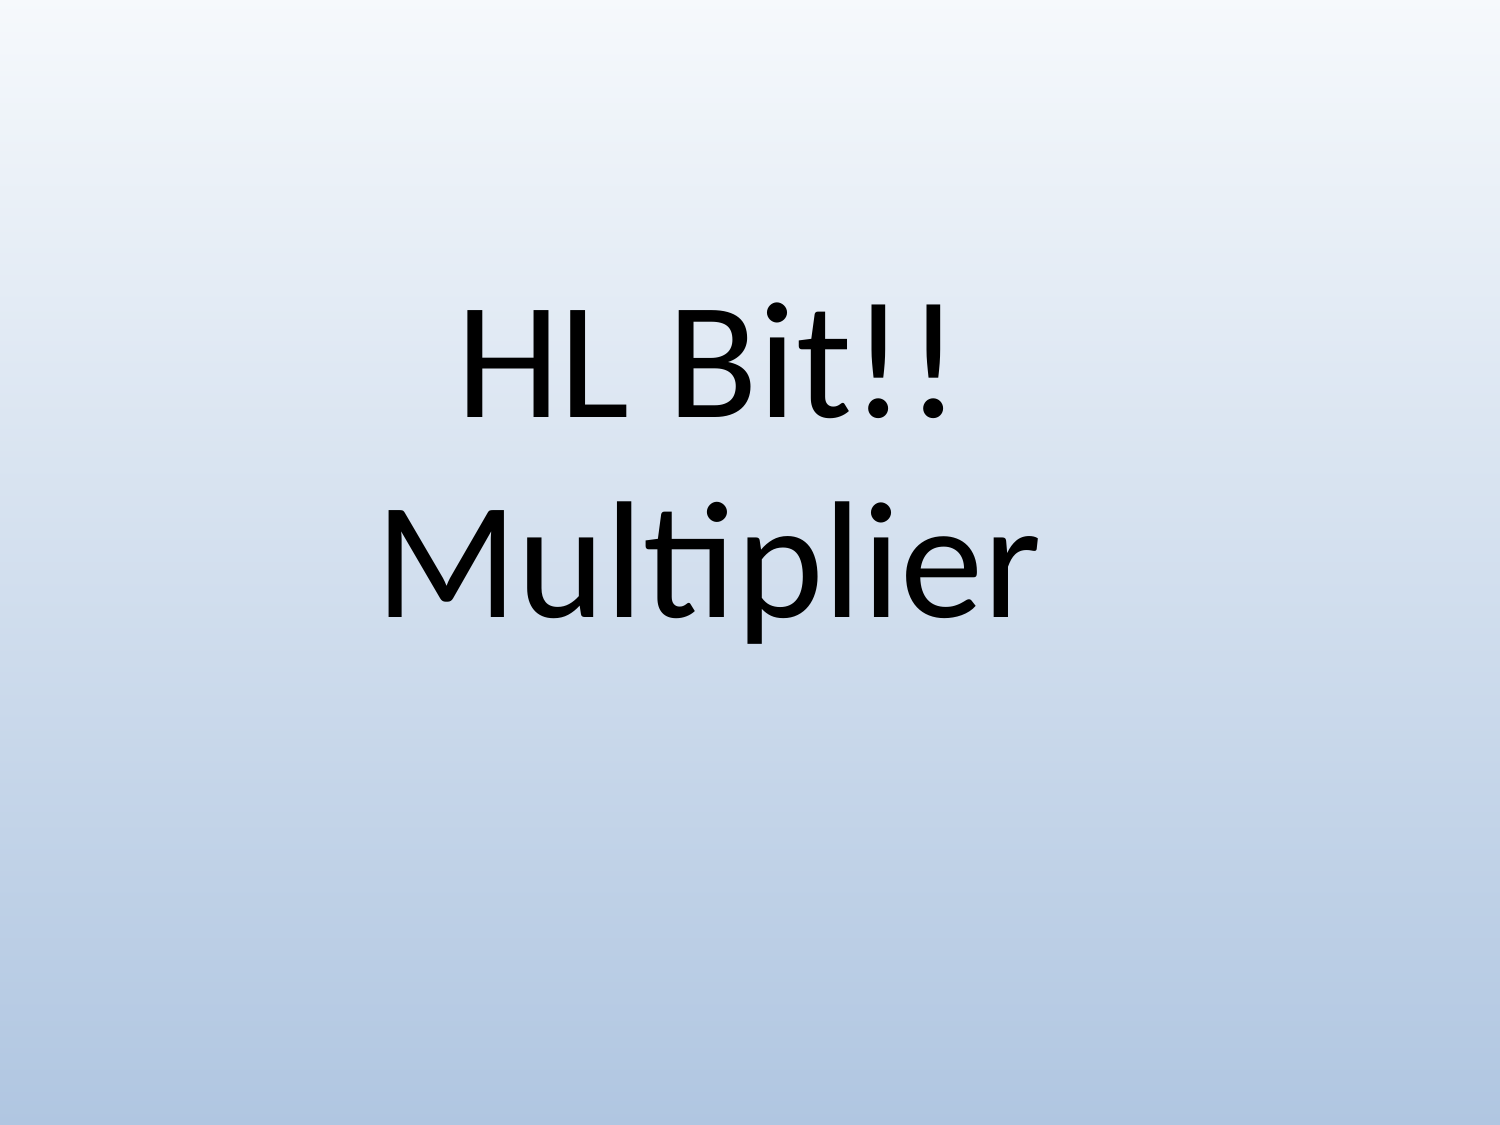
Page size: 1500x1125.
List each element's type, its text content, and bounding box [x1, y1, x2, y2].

text_box HL Bit!! Multiplier [147, 243, 1270, 659]
